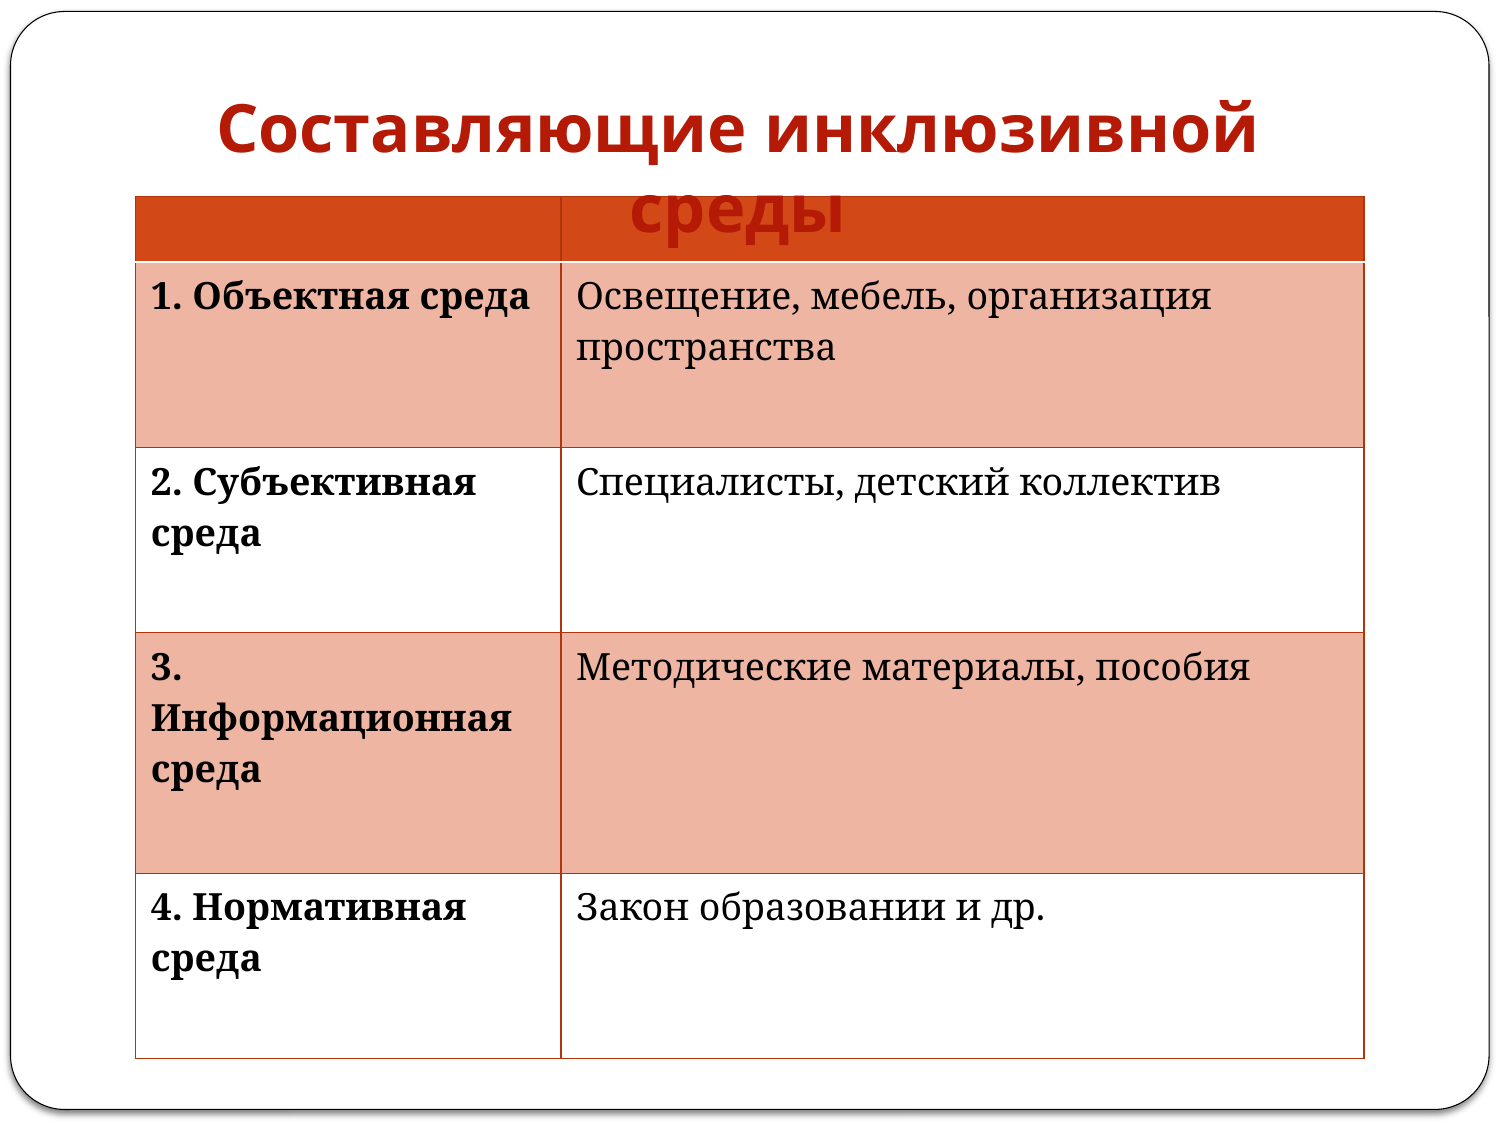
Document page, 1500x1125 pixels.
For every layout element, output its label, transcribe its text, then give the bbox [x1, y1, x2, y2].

table_cell Методические материалы, пособия [562, 633, 1363, 873]
table_header [136, 253, 560, 261]
table_cell 4. Нормативная среда [136, 874, 560, 1058]
table_cell 3. Информационная среда [136, 633, 560, 873]
table_header [562, 253, 1363, 261]
table_cell Специалисты, детский коллектив [562, 448, 1363, 632]
table_cell 2. Субъективная среда [136, 448, 560, 632]
table_cell 1. Объектная среда [136, 263, 560, 447]
text_box Составляющие инклюзивной среды [88, 78, 1388, 253]
table_cell Освещение, мебель, организация пространства [562, 263, 1363, 447]
table_cell Закон образовании и др. [562, 874, 1363, 1058]
